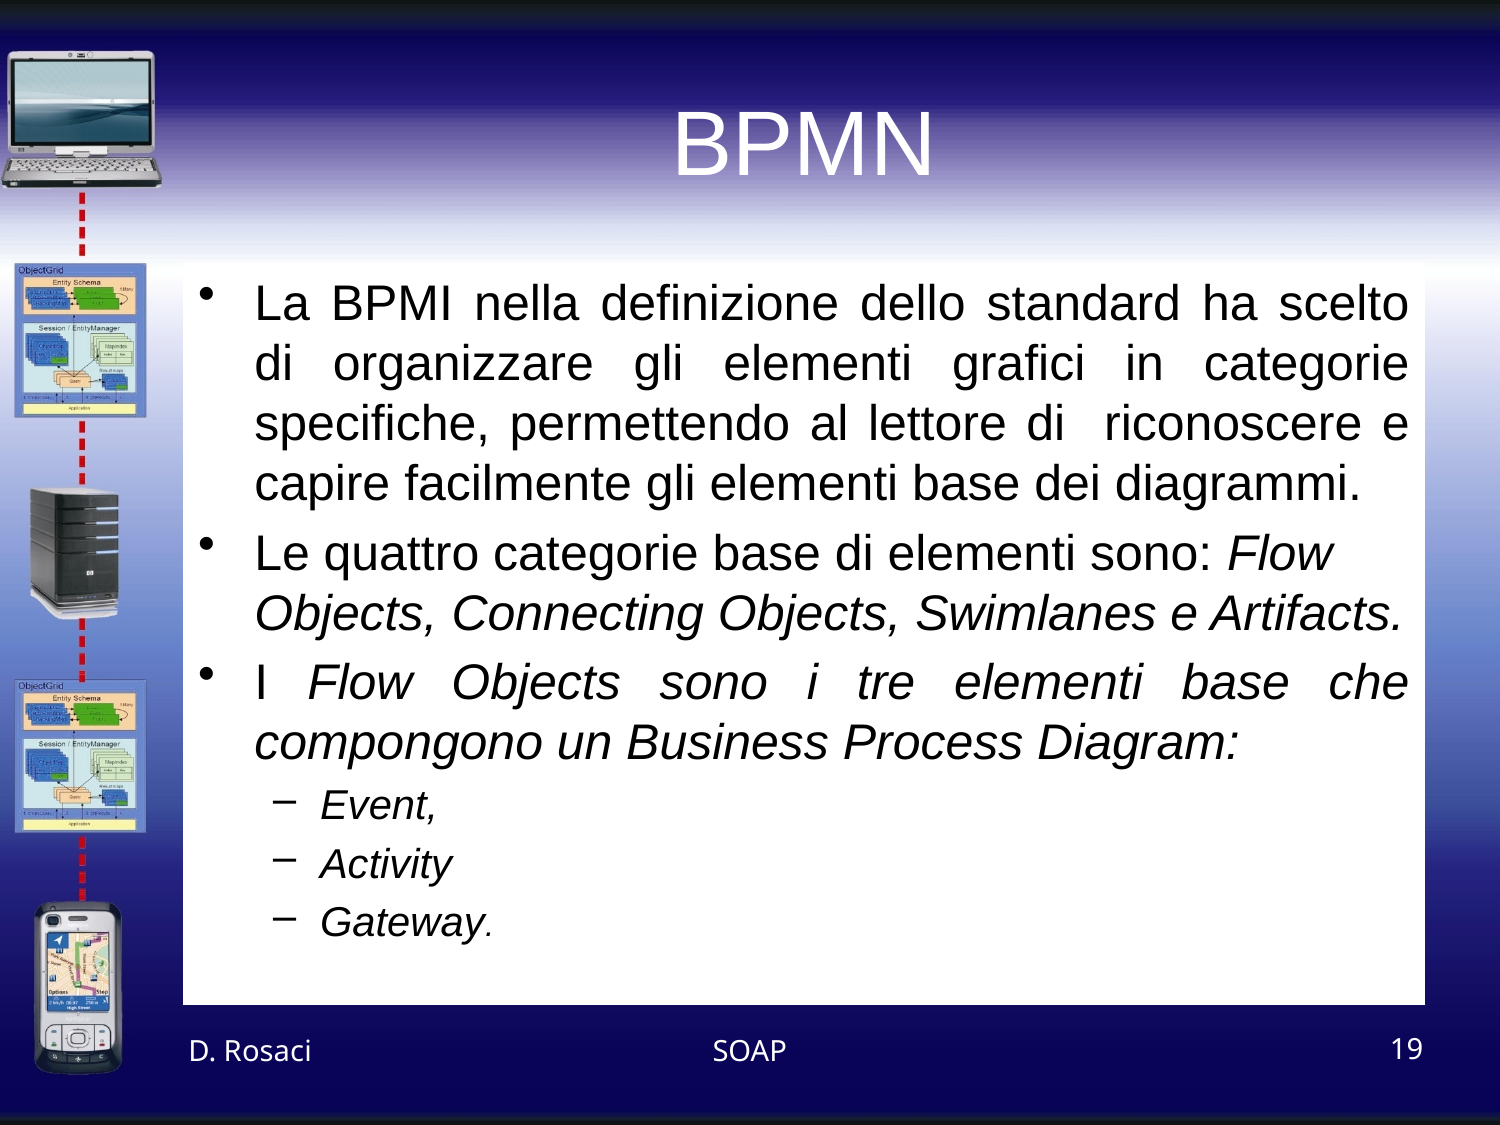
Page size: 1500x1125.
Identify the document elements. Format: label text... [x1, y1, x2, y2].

footer SOAP [512, 1024, 988, 1103]
slide_number D. Rosaci [74, 1024, 426, 1103]
list La BPMI nella definizione dello standard ha scelto di organizzare gli elementi grafici in categorie specifiche, permettendo al lettore di riconoscere e capire facilmente gli elementi base dei diagrammi. Le quattro categorie base di elementi sono: Flow Objects, Connecting Objects, Swimlanes e Artifacts. I Flow Objects sono i tre elementi base che compongono un Business Process Diagram: Event, Activity Gateway. [182, 262, 1426, 1006]
picture [0, 0, 1500, 1125]
title BPMN [182, 44, 1426, 233]
